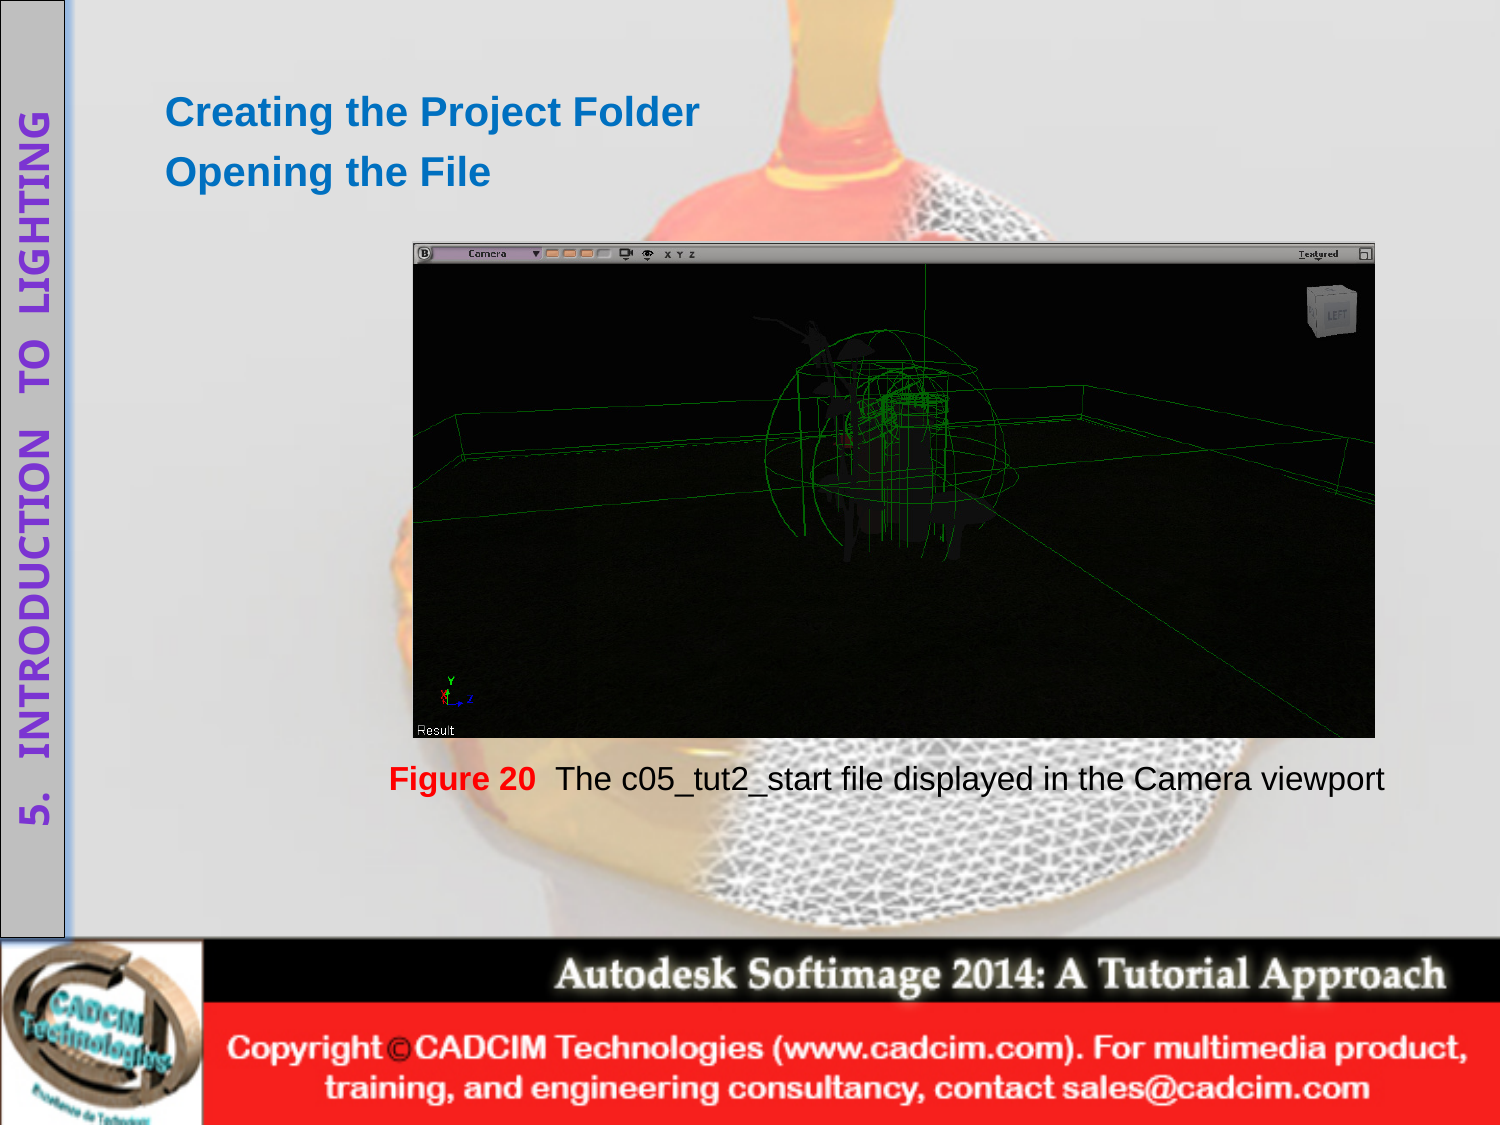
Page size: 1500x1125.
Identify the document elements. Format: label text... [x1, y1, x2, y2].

text_box Creating the Project Folder [149, 76, 900, 137]
text_box Figure 20 The c05_tut2_start file displayed in the Camera viewport [324, 749, 1450, 805]
text_box Opening the File [149, 137, 900, 203]
picture [0, 0, 1500, 1125]
